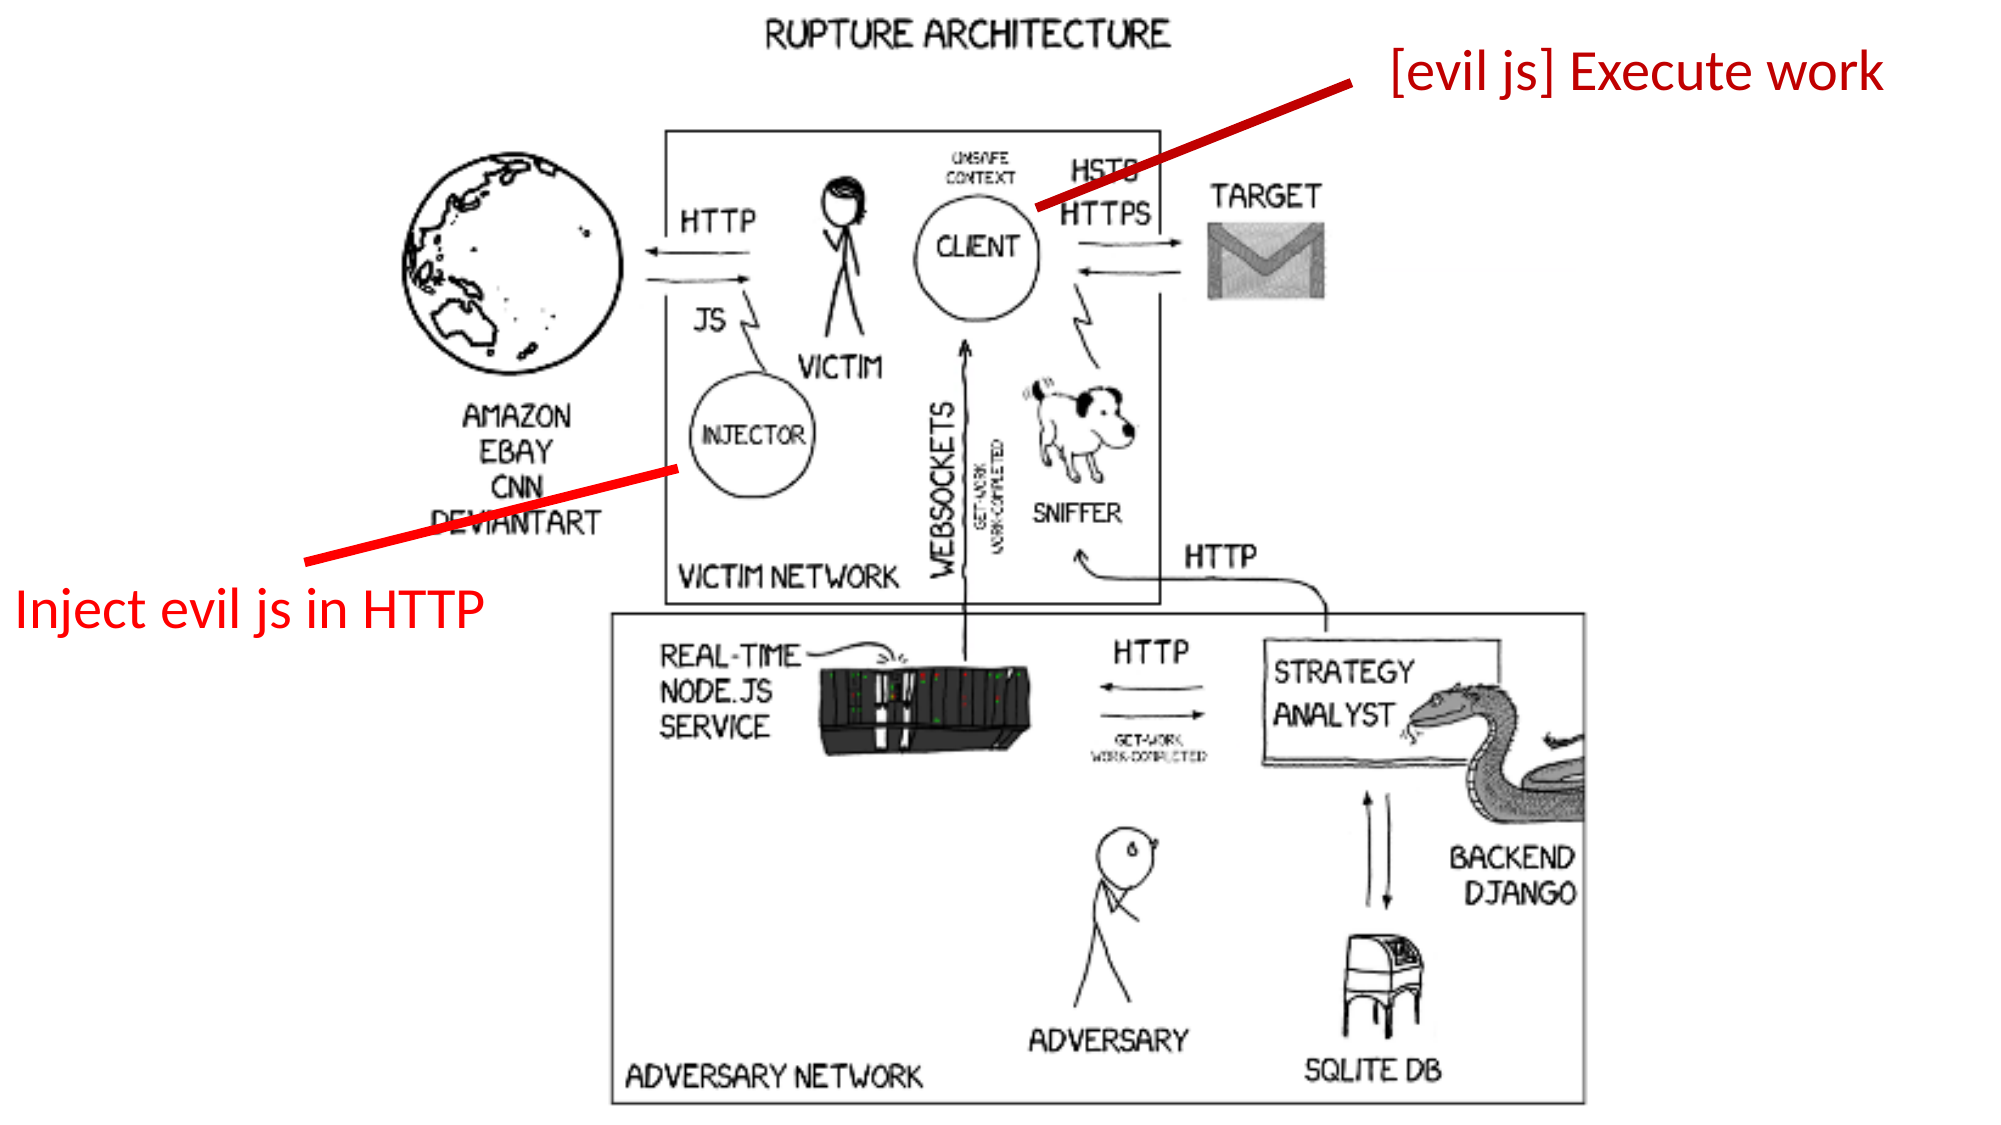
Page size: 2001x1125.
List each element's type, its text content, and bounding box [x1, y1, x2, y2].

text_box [1036, 82, 1352, 209]
text_box Inject evil js in HTTP [0, 562, 354, 648]
picture [354, 0, 1622, 1125]
text_box [evil js] Execute work [1621, 24, 2000, 110]
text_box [304, 468, 678, 563]
